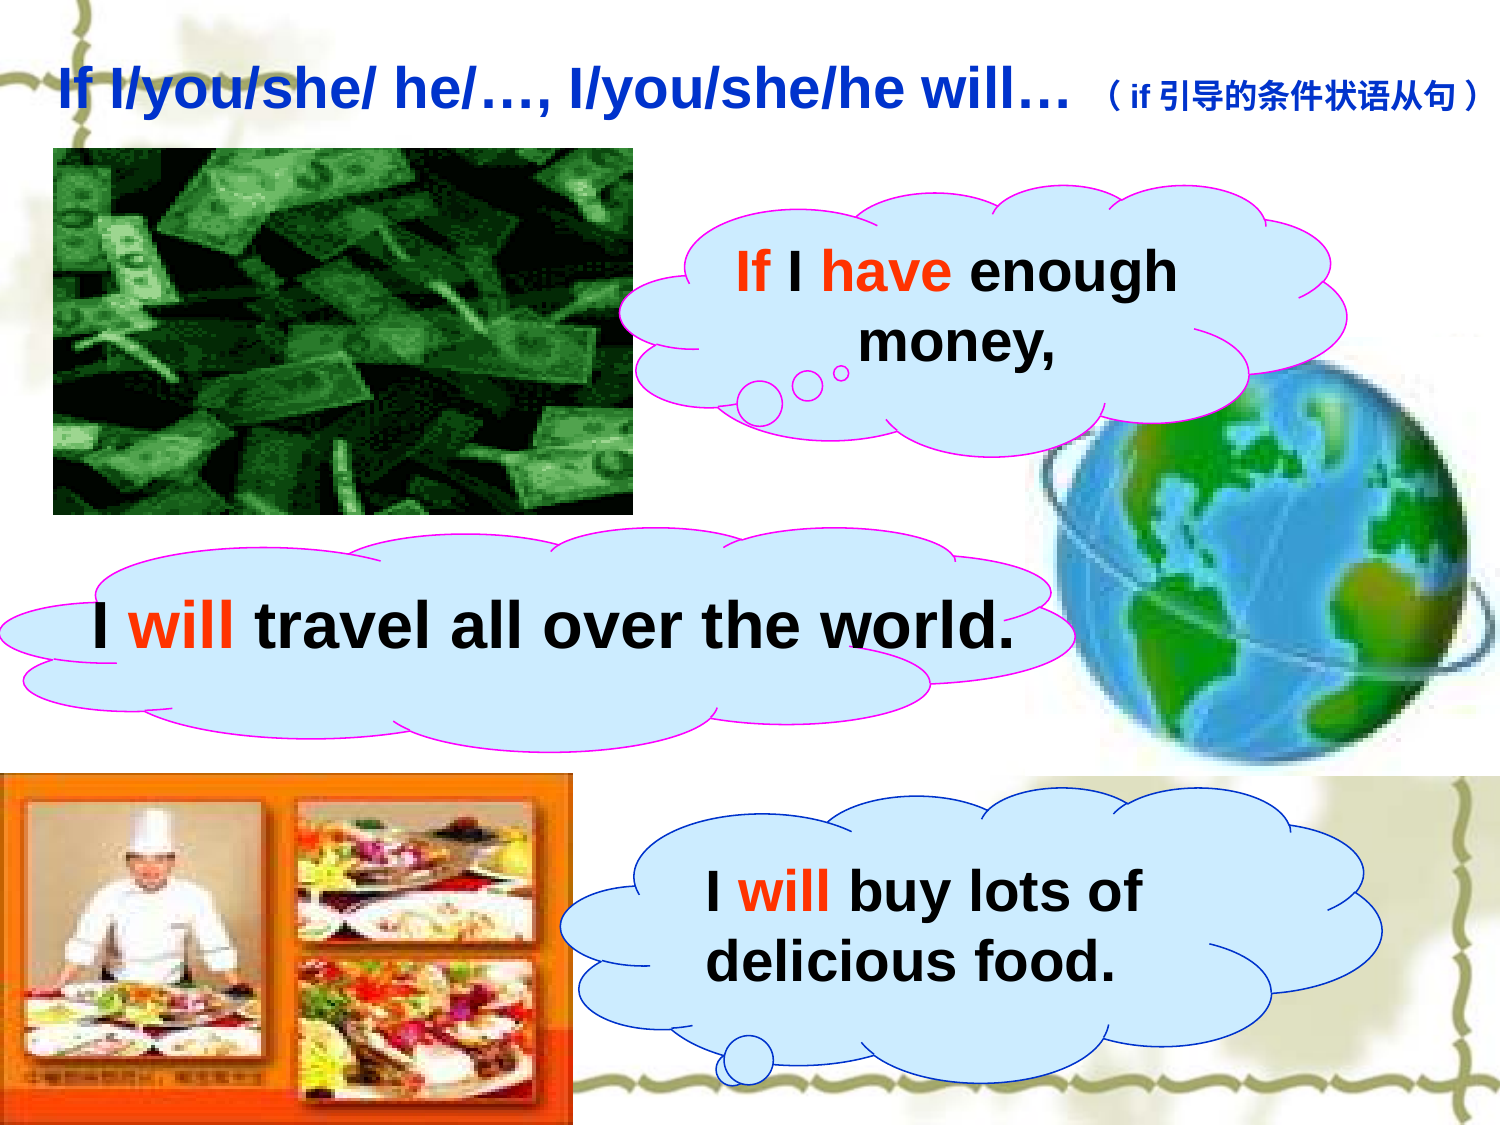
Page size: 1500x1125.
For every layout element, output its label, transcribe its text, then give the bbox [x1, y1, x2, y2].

text_box If I/you/she/ he/…, I/you/she/he will…（if引导的条件状语从句 ） [42, 42, 1500, 128]
picture [0, 0, 1500, 1125]
text_box If I have enough money, [637, 185, 1347, 458]
text_box [578, 787, 1383, 1086]
text_box [0, 603, 1019, 753]
text_box [738, 456, 1019, 562]
text_box I will travel all over the world. [76, 574, 1019, 669]
text_box [113, 527, 1019, 574]
text_box I will buy lots of delicious food. [690, 846, 1175, 1001]
